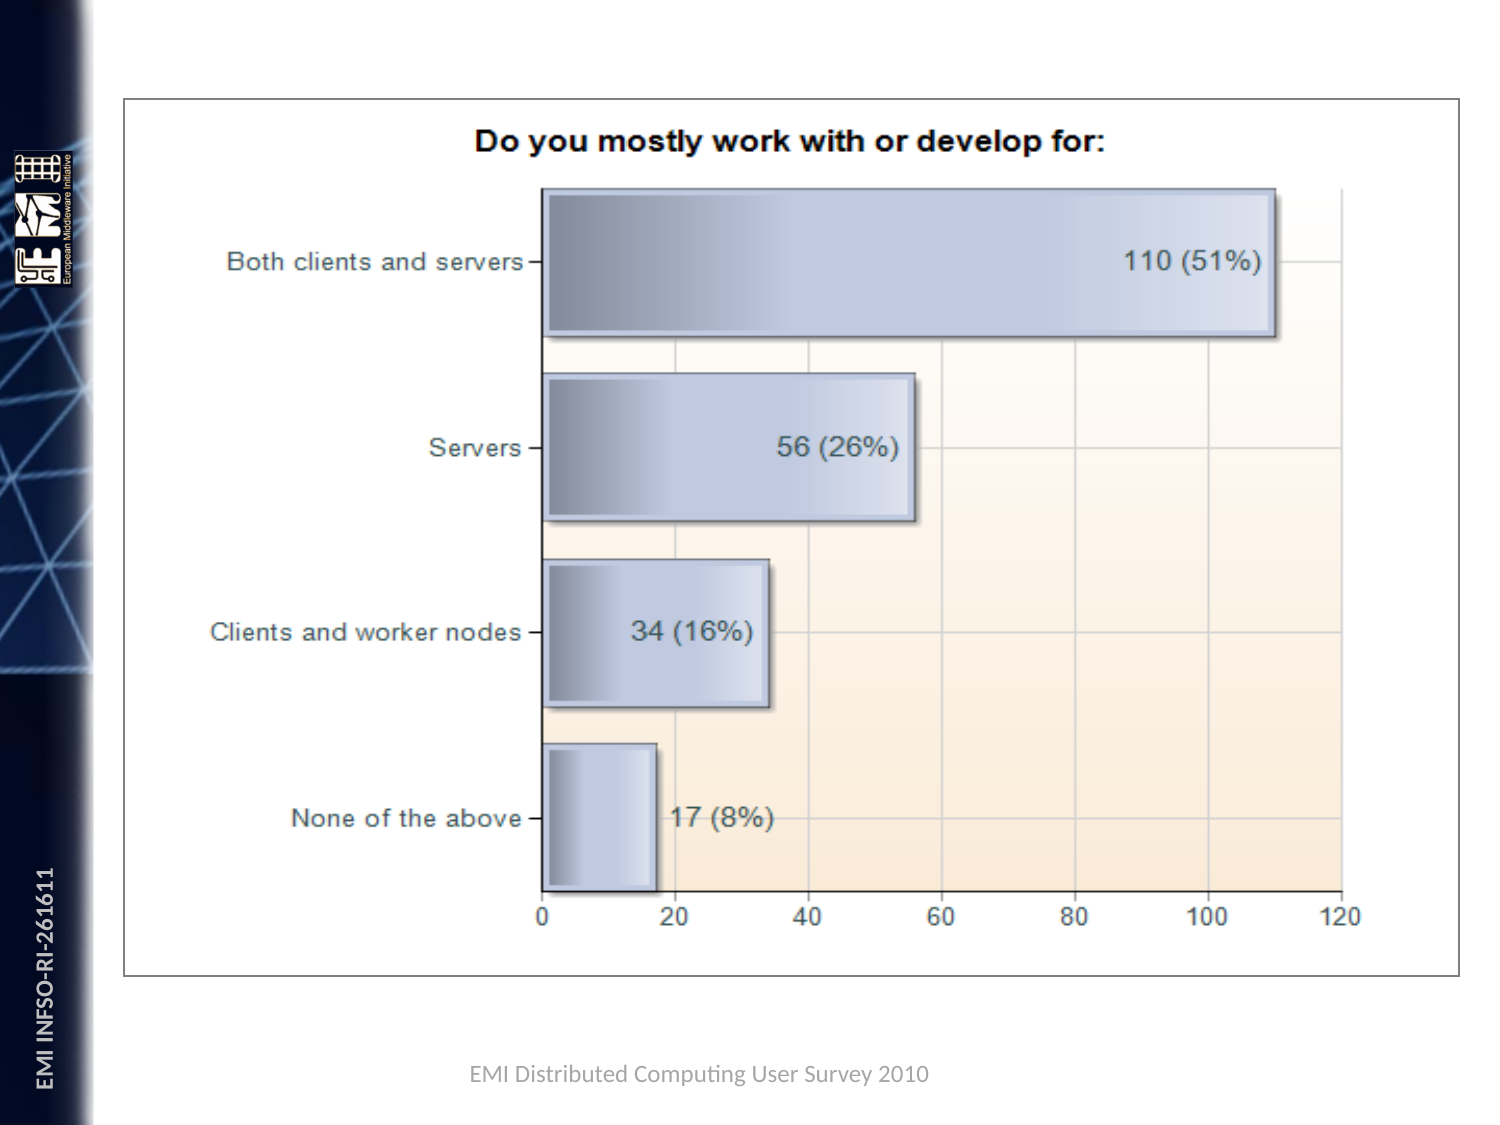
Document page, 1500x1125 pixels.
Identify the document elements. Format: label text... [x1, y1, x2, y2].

footer EMI Distributed Computing User Survey 2010 [380, 1042, 1020, 1103]
picture [0, 0, 105, 1125]
picture [124, 99, 1459, 976]
